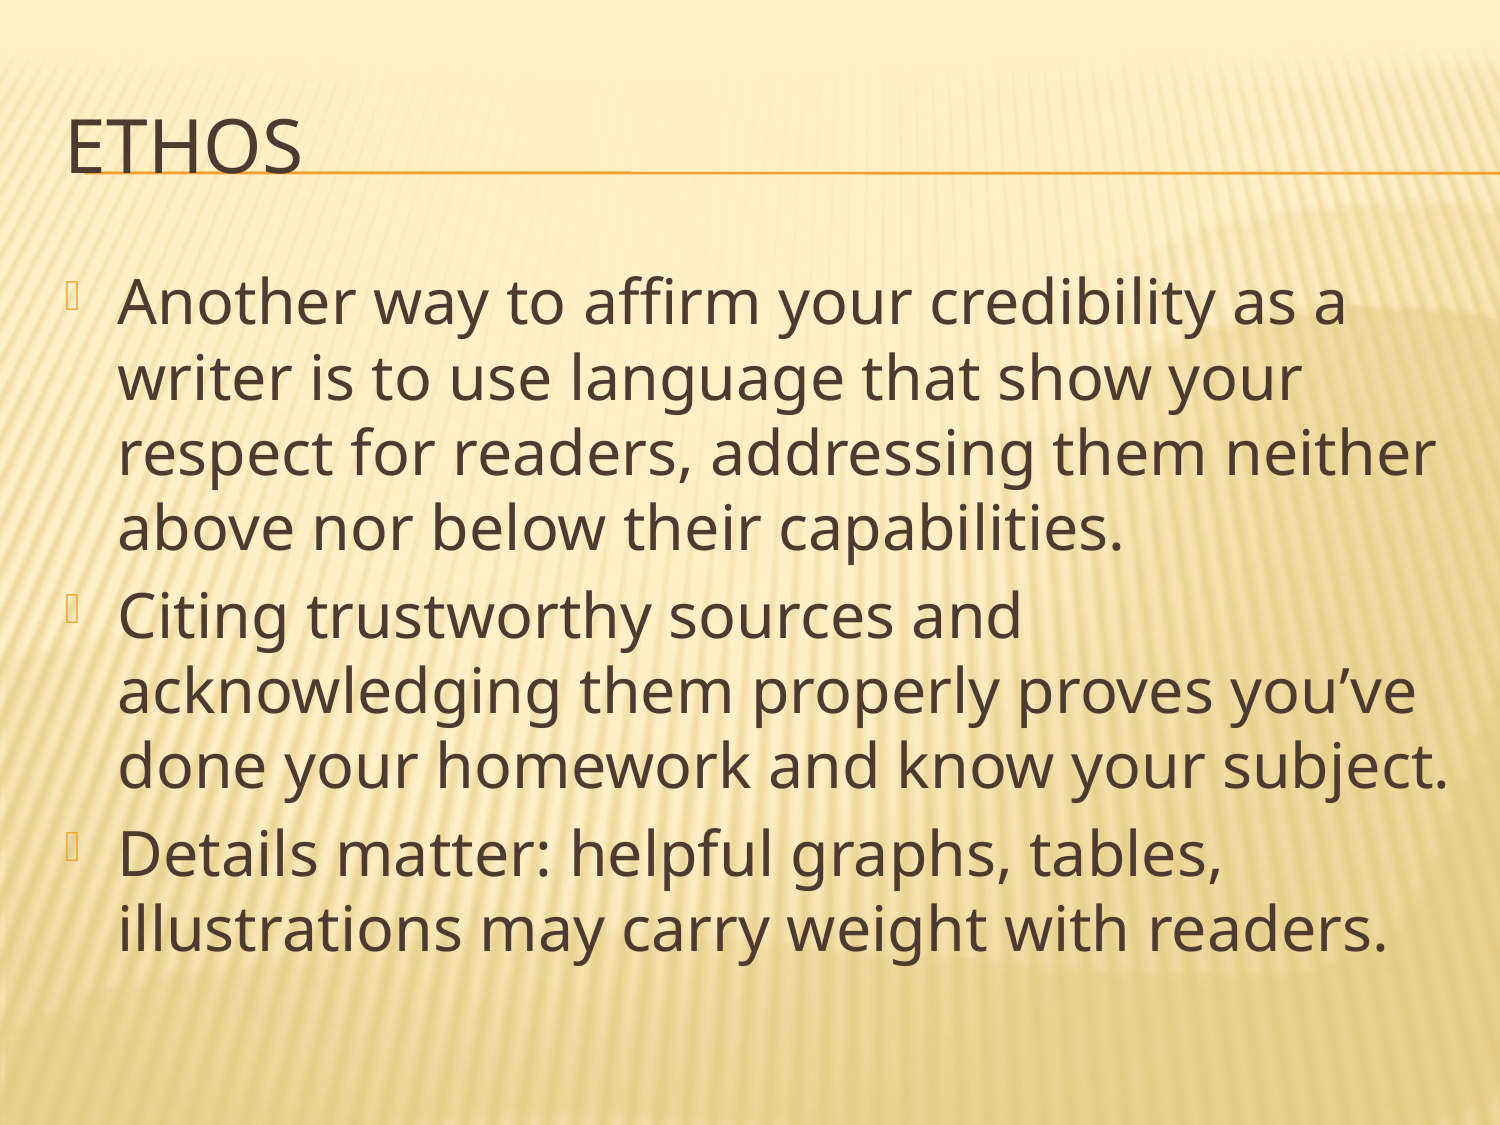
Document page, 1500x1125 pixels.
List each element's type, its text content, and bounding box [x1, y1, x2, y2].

title Ethos [50, 75, 1475, 213]
list Another way to affirm your credibility as a writer is to use language that show your respect for readers, addressing them neither above nor below their capabilities. Citing trustworthy sources and acknowledging them properly proves you’ve done your homework and know your subject. Details matter: helpful graphs, tables, illustrations may carry weight with readers. [50, 254, 1475, 998]
